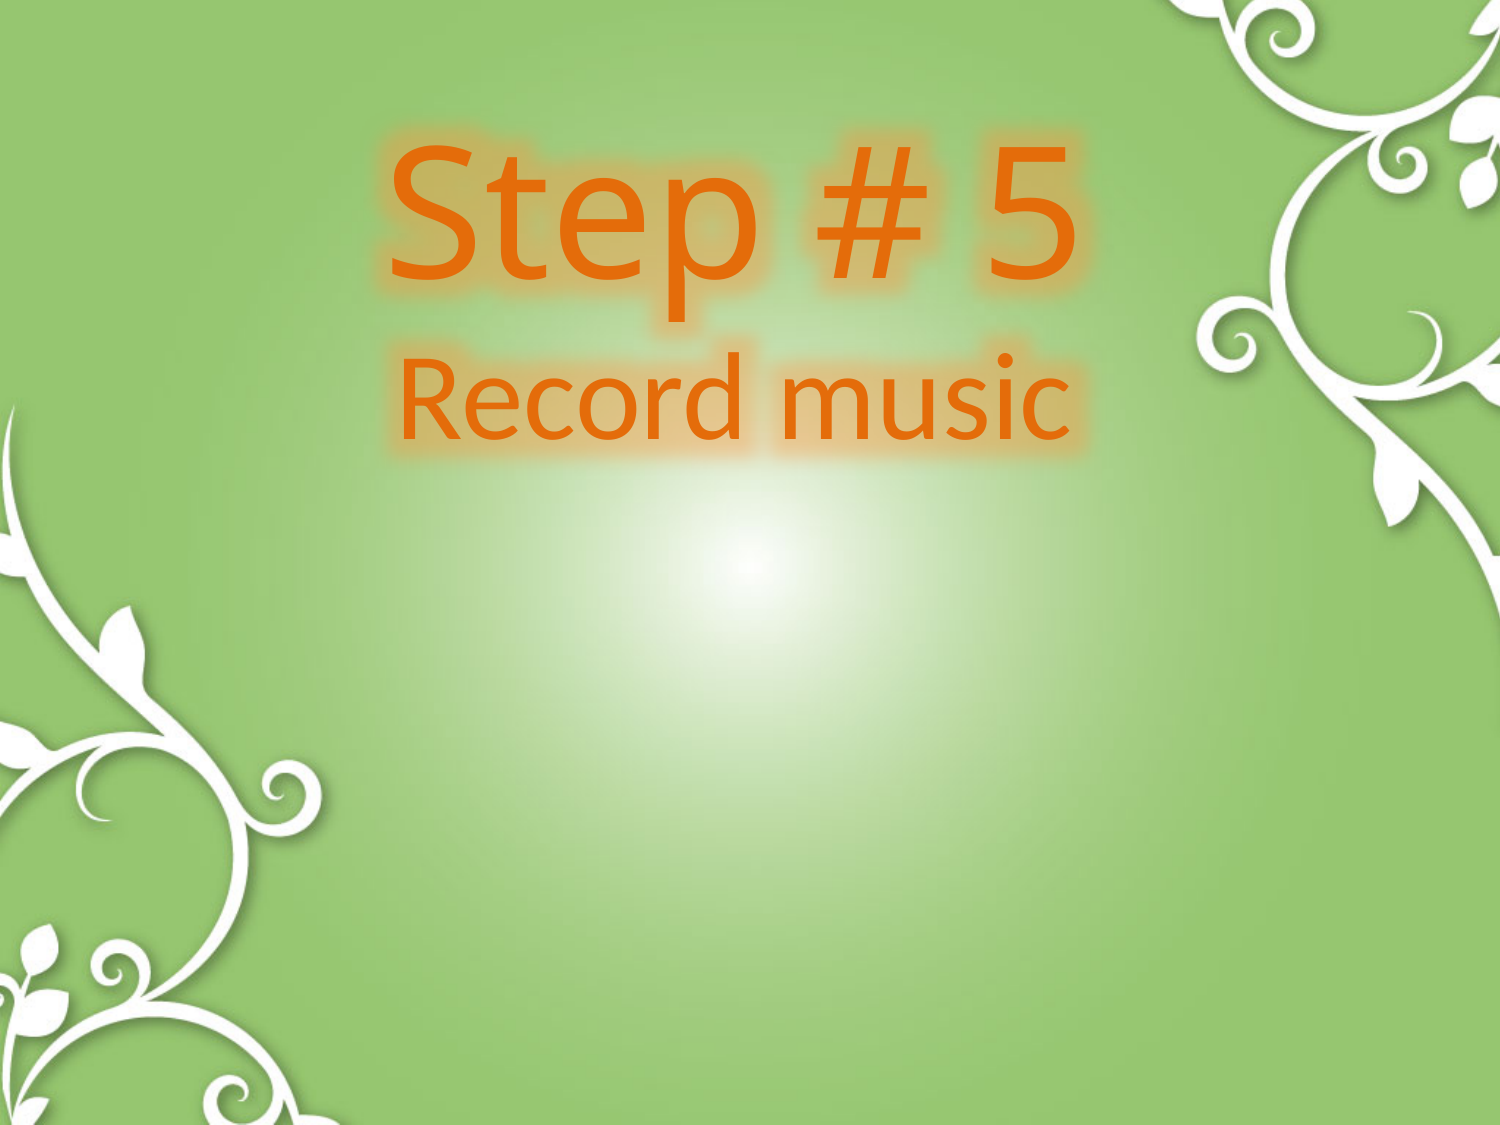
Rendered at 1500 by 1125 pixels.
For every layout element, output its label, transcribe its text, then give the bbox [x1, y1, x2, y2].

picture [0, 0, 1500, 1125]
text_box Step # 5 Record music [127, 87, 1341, 623]
